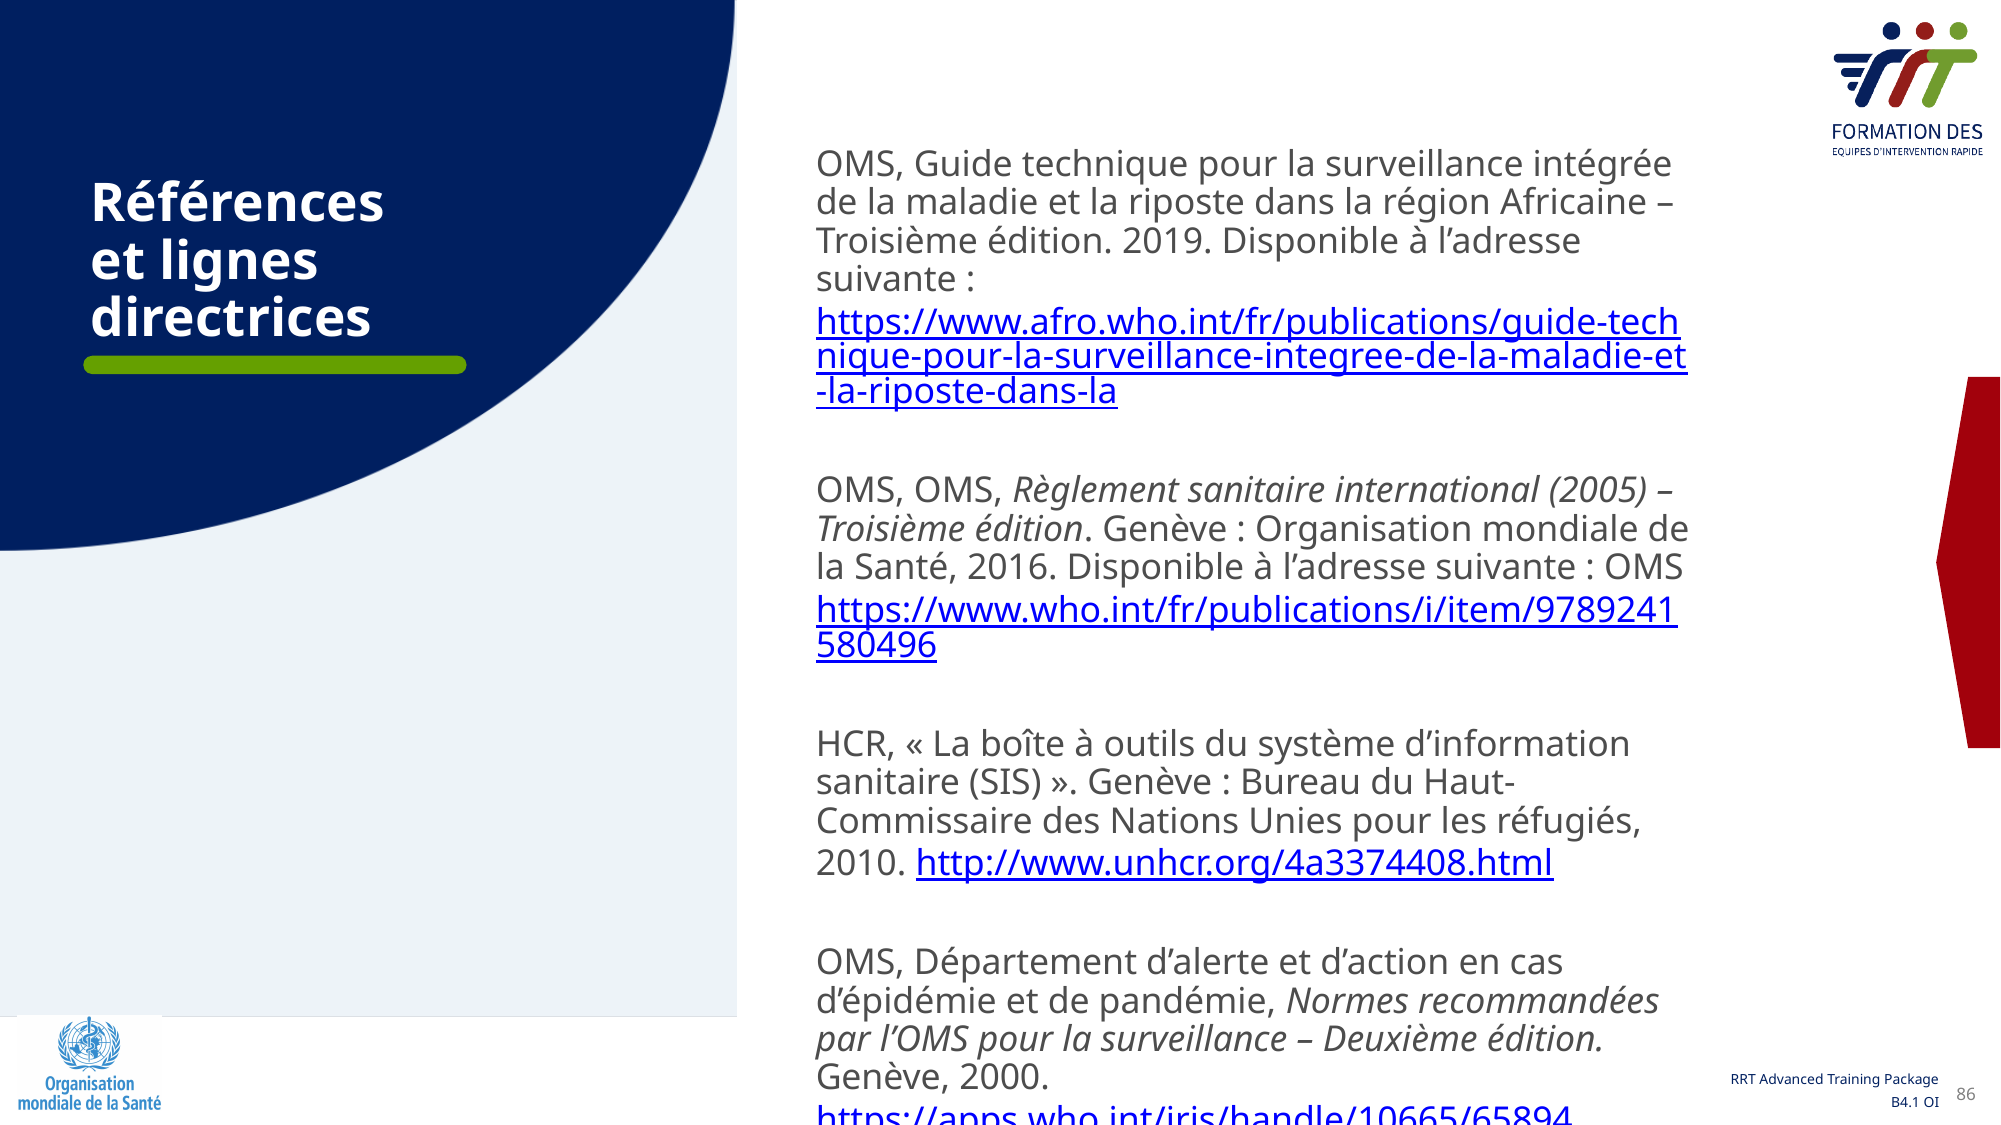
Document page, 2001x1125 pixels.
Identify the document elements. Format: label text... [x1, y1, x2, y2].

list OMS, Guide technique pour la surveillance intégrée de la maladie et la riposte dans la région Africaine – Troisième édition. 2019. Disponible à l’adresse suivante : https://www.afro.who.int/fr/publications/guide-technique-pour-la-surveillance-integree-de-la-maladie-et-la-riposte-dans-la OMS, OMS, Règlement sanitaire international (2005) – Troisième édition. Genève : Organisation mondiale de la Santé, 2016. Disponible à l’adresse suivante : OMS https://www.who.int/fr/publications/i/item/9789241580496 HCR, « La boîte à outils du système d’information sanitaire (SIS) ». Genève : Bureau du Haut-Commissaire des Nations Unies pour les réfugiés, 2010. http://www.unhcr.org/4a3374408.html OMS, Département d’alerte et d’action en cas d’épidémie et de pandémie, Normes recommandées par l’OMS pour la surveillance – Deuxième édition. Genève, 2000. https://apps.who.int/iris/handle/10665/65894 [807, 137, 1703, 1049]
text_box Références et lignes directrices [83, 168, 557, 356]
picture [0, 0, 737, 1111]
picture [1832, 21, 1983, 157]
text_box [83, 355, 467, 375]
